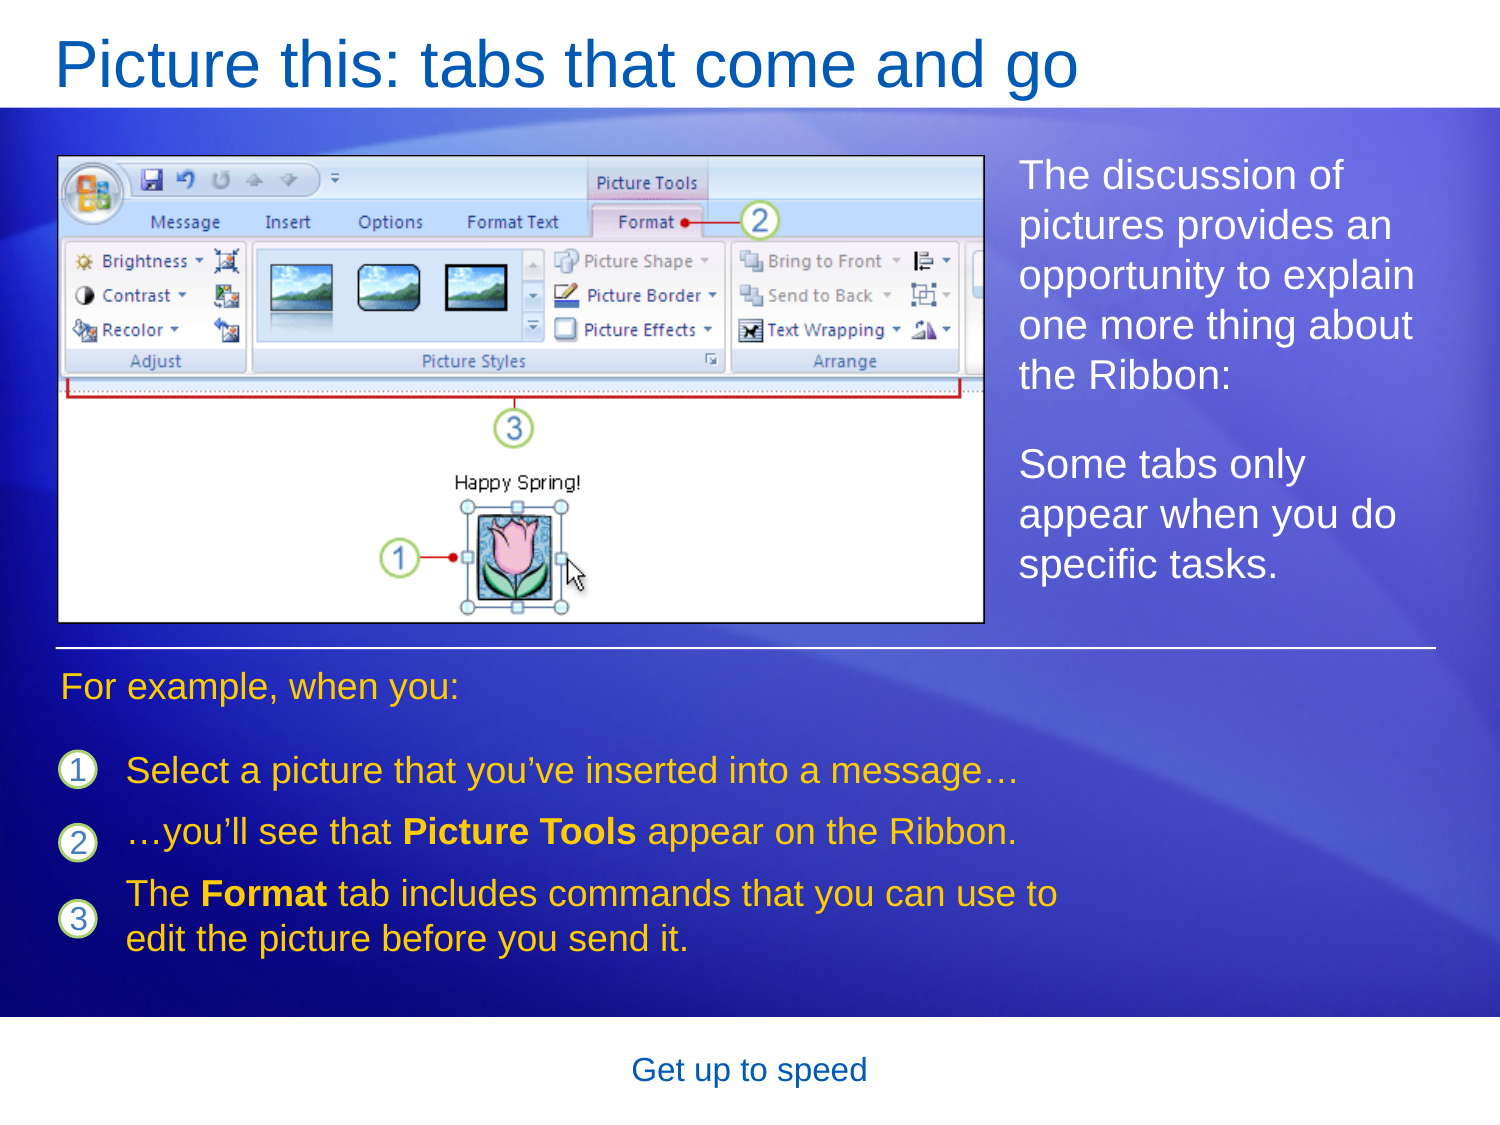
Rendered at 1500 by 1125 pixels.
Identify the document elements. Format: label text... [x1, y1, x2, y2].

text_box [55, 817, 101, 868]
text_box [55, 893, 101, 944]
title Picture this: tabs that come and go [39, 10, 1500, 112]
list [57, 155, 985, 624]
text_box Select a picture that you’ve inserted into a message… …you’ll see that Picture Tools appear on the Ribbon. The Format tab includes commands that you can use to edit the picture before you send it. [110, 738, 1086, 966]
picture [0, 108, 1500, 1017]
text_box The discussion of pictures provides an opportunity to explain one more thing about the Ribbon: Some tabs only appear when you do specific tasks. [1003, 140, 1454, 594]
text_box For example, when you: [45, 655, 1018, 730]
footer Get up to speed [445, 1016, 1055, 1096]
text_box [55, 743, 101, 794]
